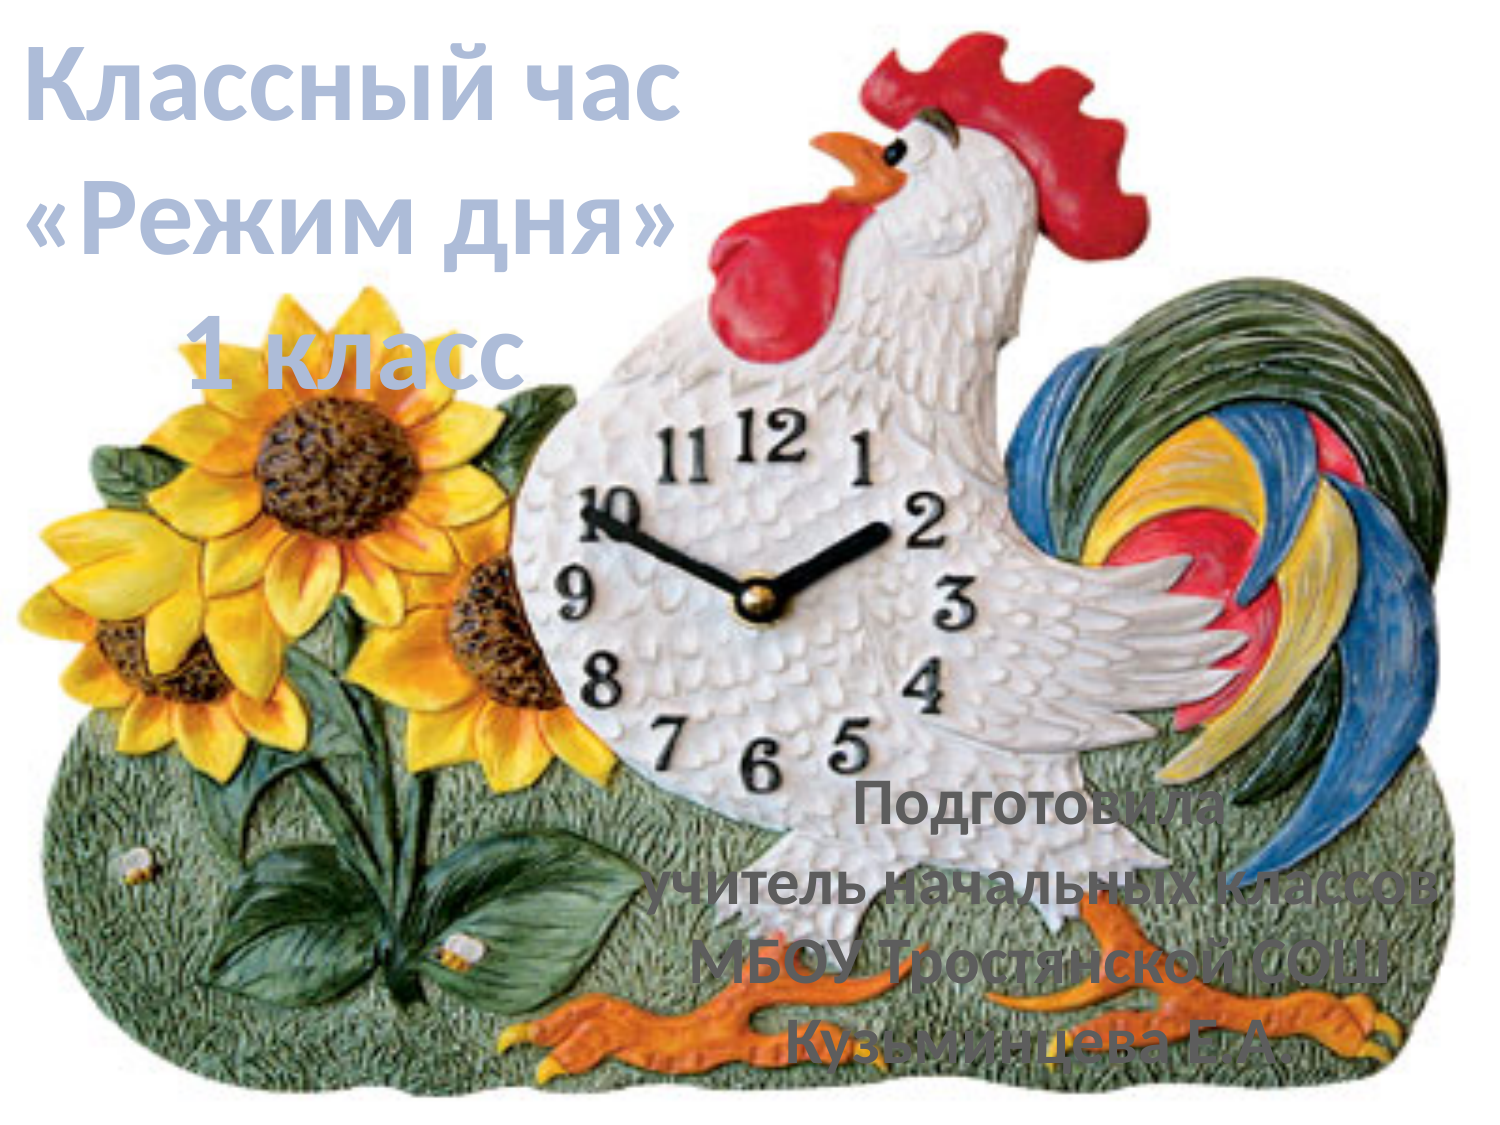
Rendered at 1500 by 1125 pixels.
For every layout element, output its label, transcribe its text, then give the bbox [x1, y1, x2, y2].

text_box Подготовила учитель начальных классов МБОУ Тростянской СОШ Кузьминцева Е.А. [625, 749, 1456, 1085]
text_box Классный час «Режим дня» 1 класс [3, 0, 703, 420]
picture [0, 0, 1500, 1125]
